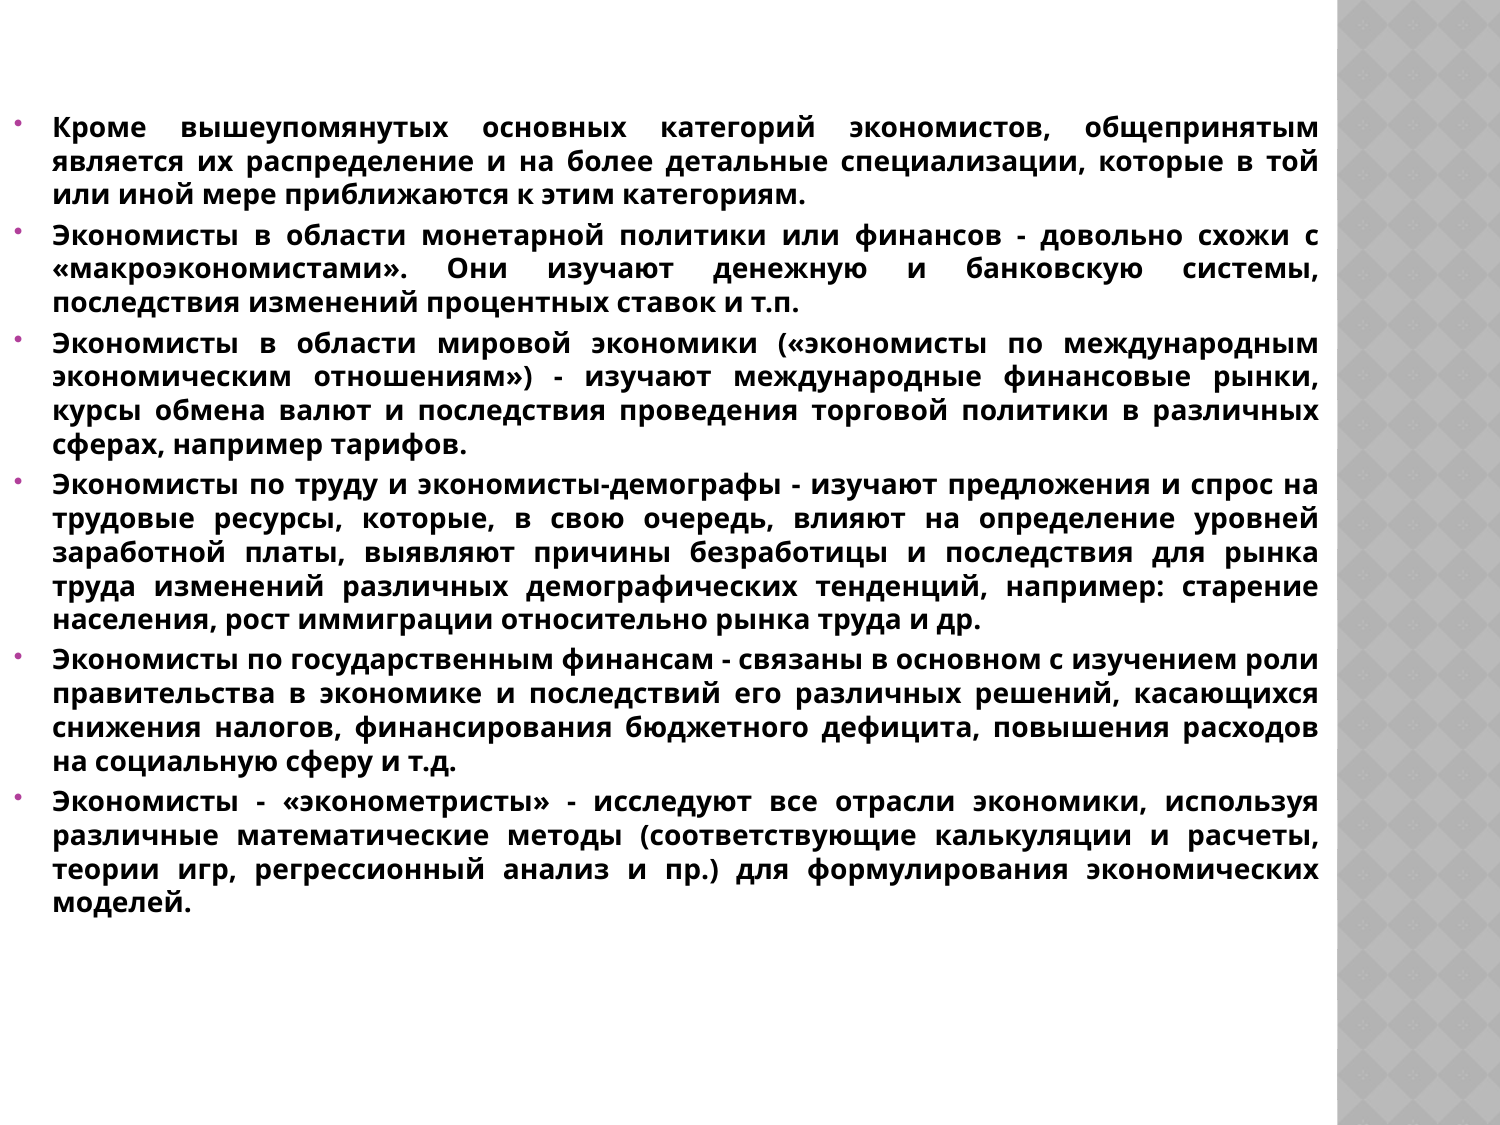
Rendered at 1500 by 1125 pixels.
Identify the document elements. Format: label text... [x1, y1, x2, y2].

list Кроме вышеупомянутых основных категорий экономистов, общепринятым является их распределение и на более детальные специализации, которые в той или иной мере приближаются к этим категориям. Экономисты в области монетарной политики или финансов - довольно схожи с «макроэкономистами». Они изучают денежную и банковскую системы, последствия изменений процентных ставок и т.п. Экономисты в области мировой экономики («экономисты по международным экономическим отношениям») - изучают международные финансовые рынки, курсы обмена валют и последствия проведения торговой политики в различных сферах, например тарифов. Экономисты по труду и экономисты-демографы - изучают предложения и спрос на трудовые ресурсы, которые, в свою очередь, влияют на определение уровней заработной платы, выявляют причины безработицы и последствия для рынка труда изменений различных демографических тенденций, например: старение населения, рост иммиграции относительно рынка труда и др. Экономисты по государственным финансам - связаны в основном с изучением роли правительства в экономике и последствий его различных решений, касающихся снижения налогов, финансирования бюджетного дефицита, повышения расходов на социальную сферу и т.д. Экономисты - «эконометристы» - исследуют все отрасли экономики, используя различные математические методы (соответствующие калькуляции и расчеты, теории игр, регрессионный анализ и пр.) для формулирования экономических моделей. [0, 101, 1336, 953]
